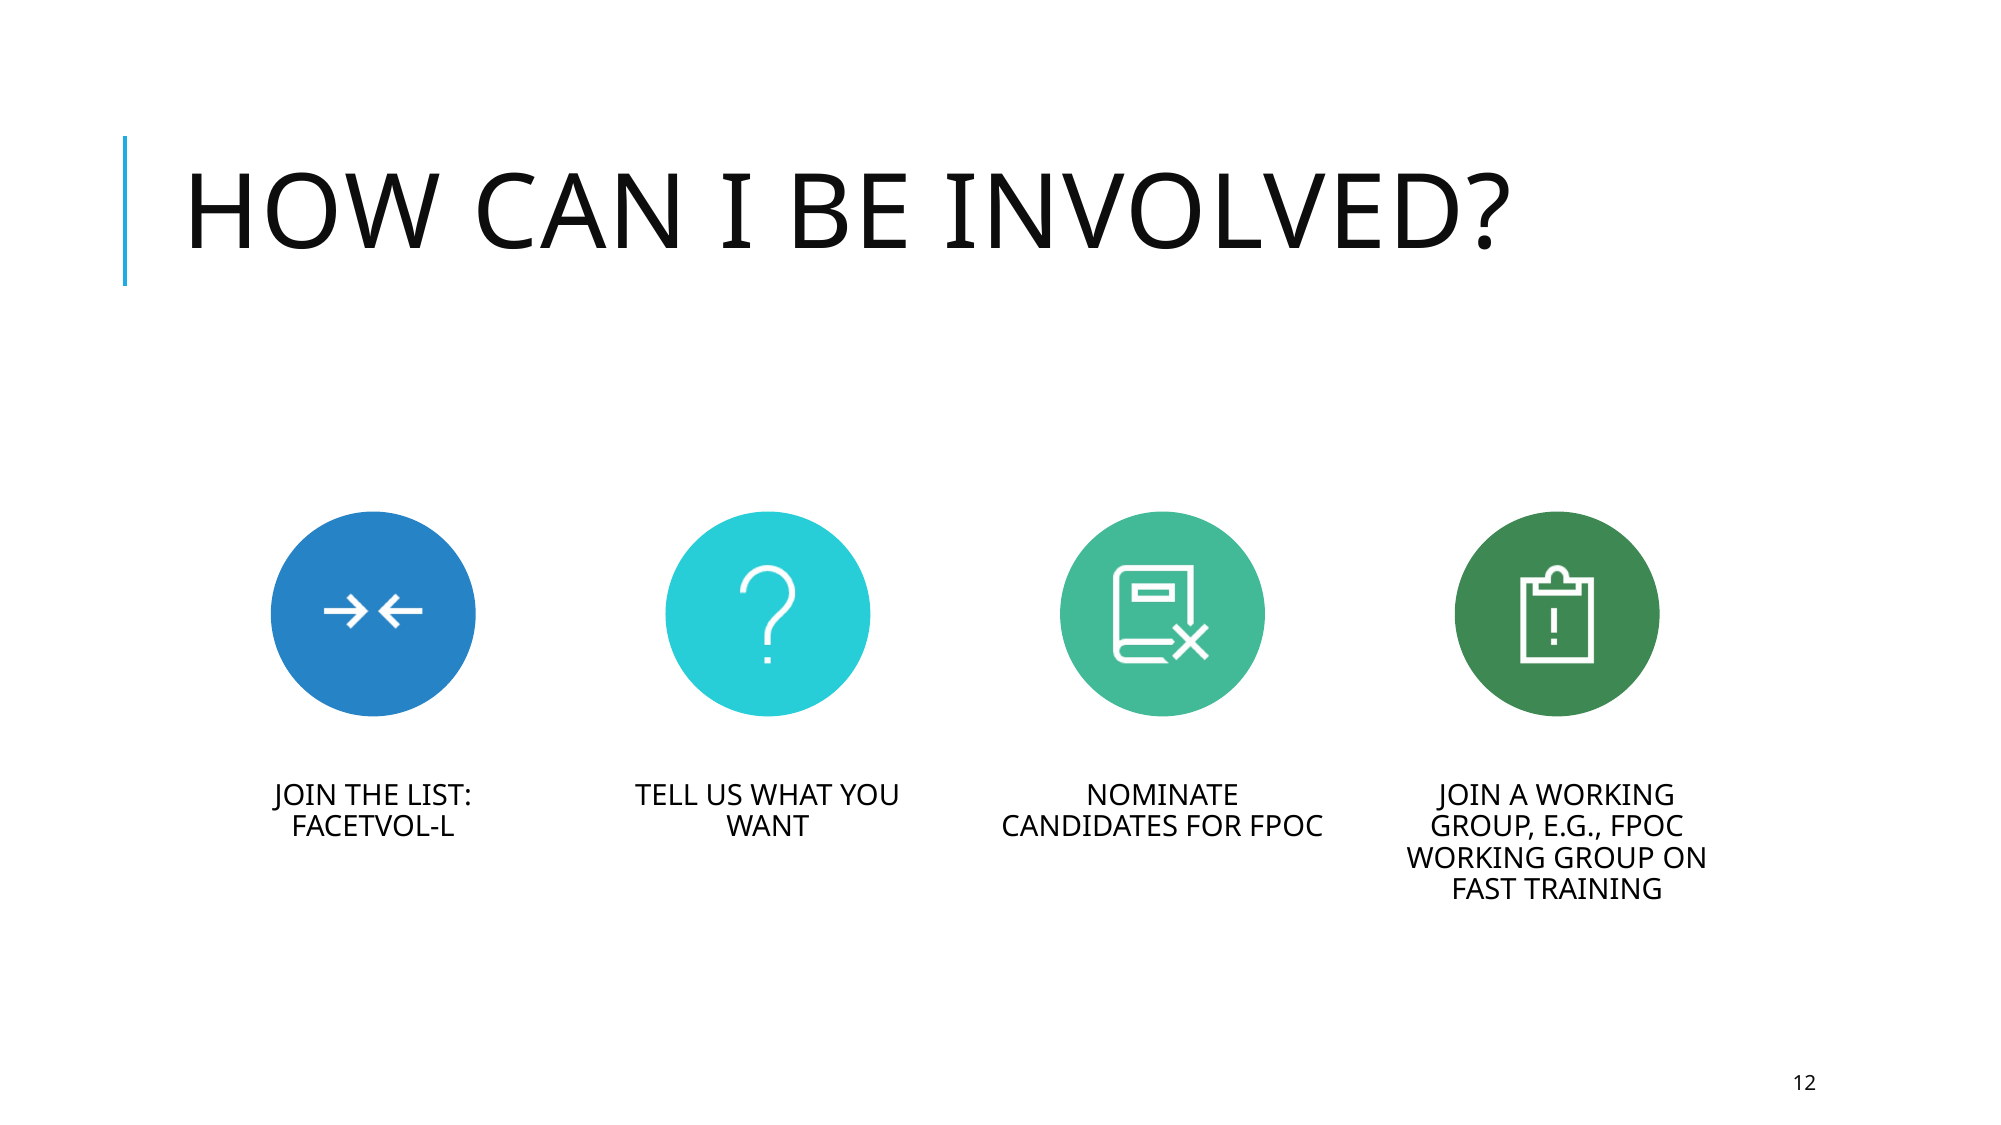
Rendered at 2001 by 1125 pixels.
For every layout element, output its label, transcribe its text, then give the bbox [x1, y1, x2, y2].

slide_number 12 [1777, 1061, 1938, 1107]
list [167, 374, 1763, 1036]
title How Can I be Involved? [168, 96, 1763, 342]
